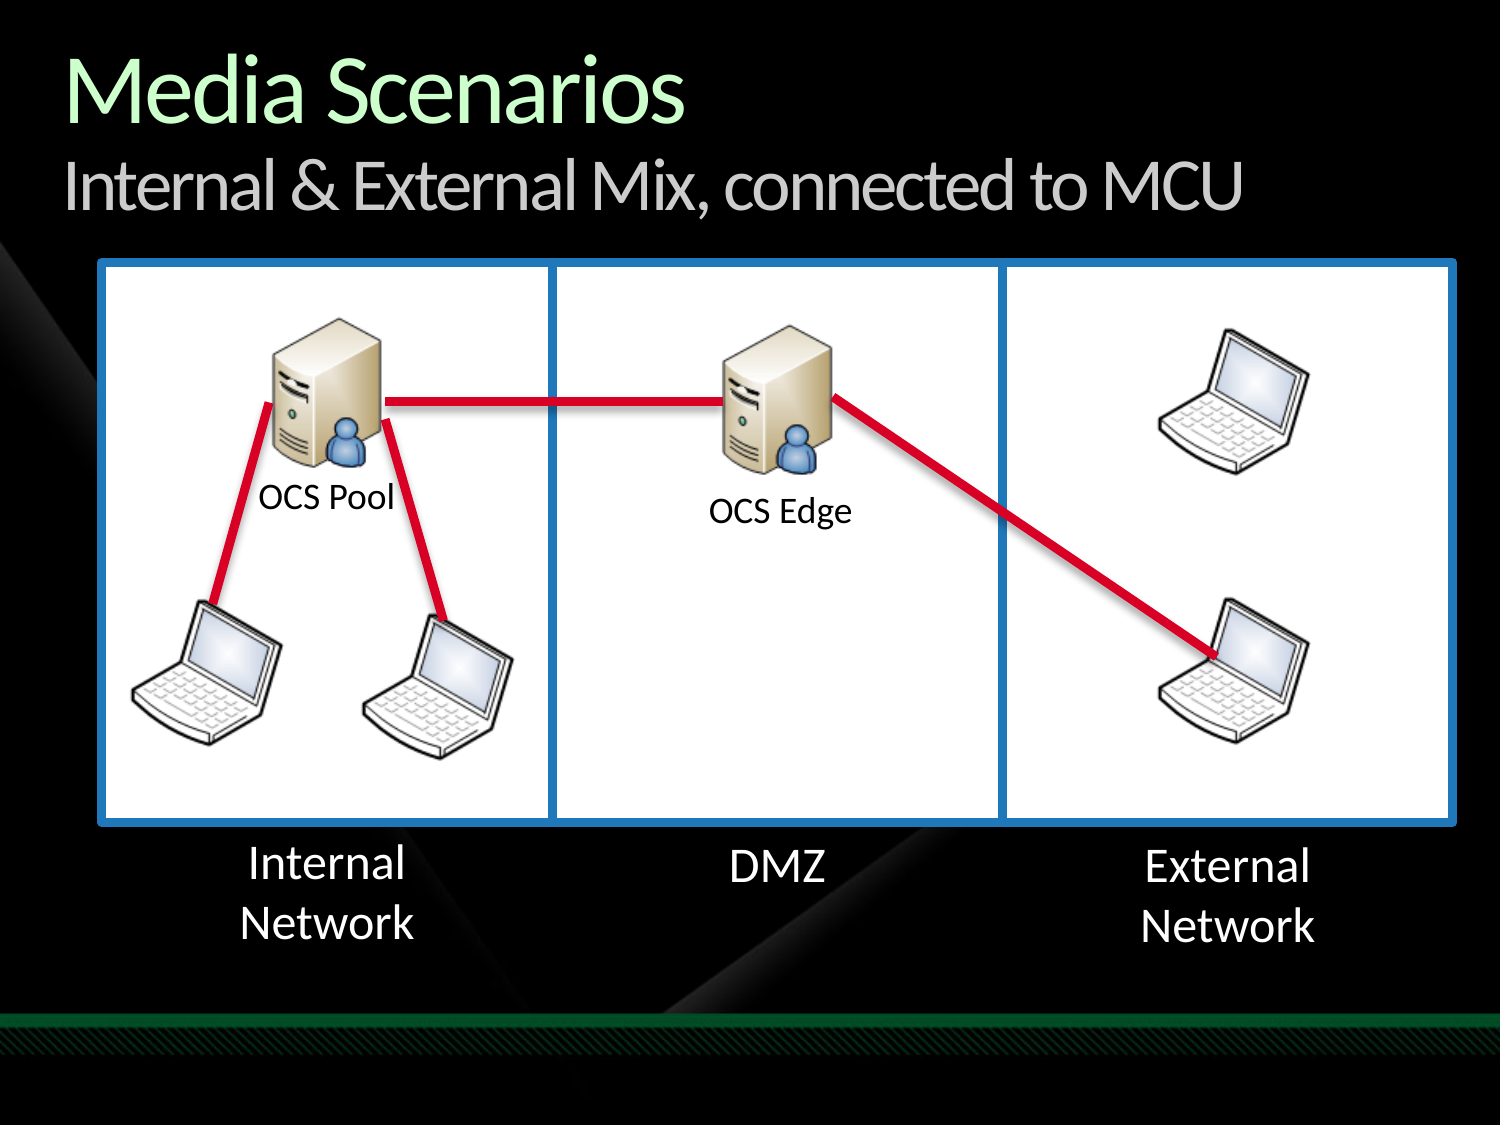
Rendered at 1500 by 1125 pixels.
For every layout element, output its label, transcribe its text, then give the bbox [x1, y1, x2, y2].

text_box DMZ [617, 824, 937, 900]
text_box Internal Network [167, 822, 487, 957]
text_box [97, 258, 550, 827]
text_box OCS Pool [275, 495, 379, 525]
title Media Scenarios Internal & External Mix, connected to MCU [62, 37, 1438, 229]
picture [0, 0, 1500, 1125]
text_box External Network [1068, 824, 1388, 960]
text_box OCS Edge [693, 478, 826, 539]
text_box [998, 258, 1457, 827]
text_box [548, 258, 1000, 397]
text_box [832, 396, 1217, 658]
text_box [548, 418, 1000, 827]
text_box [384, 418, 444, 621]
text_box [212, 402, 270, 605]
